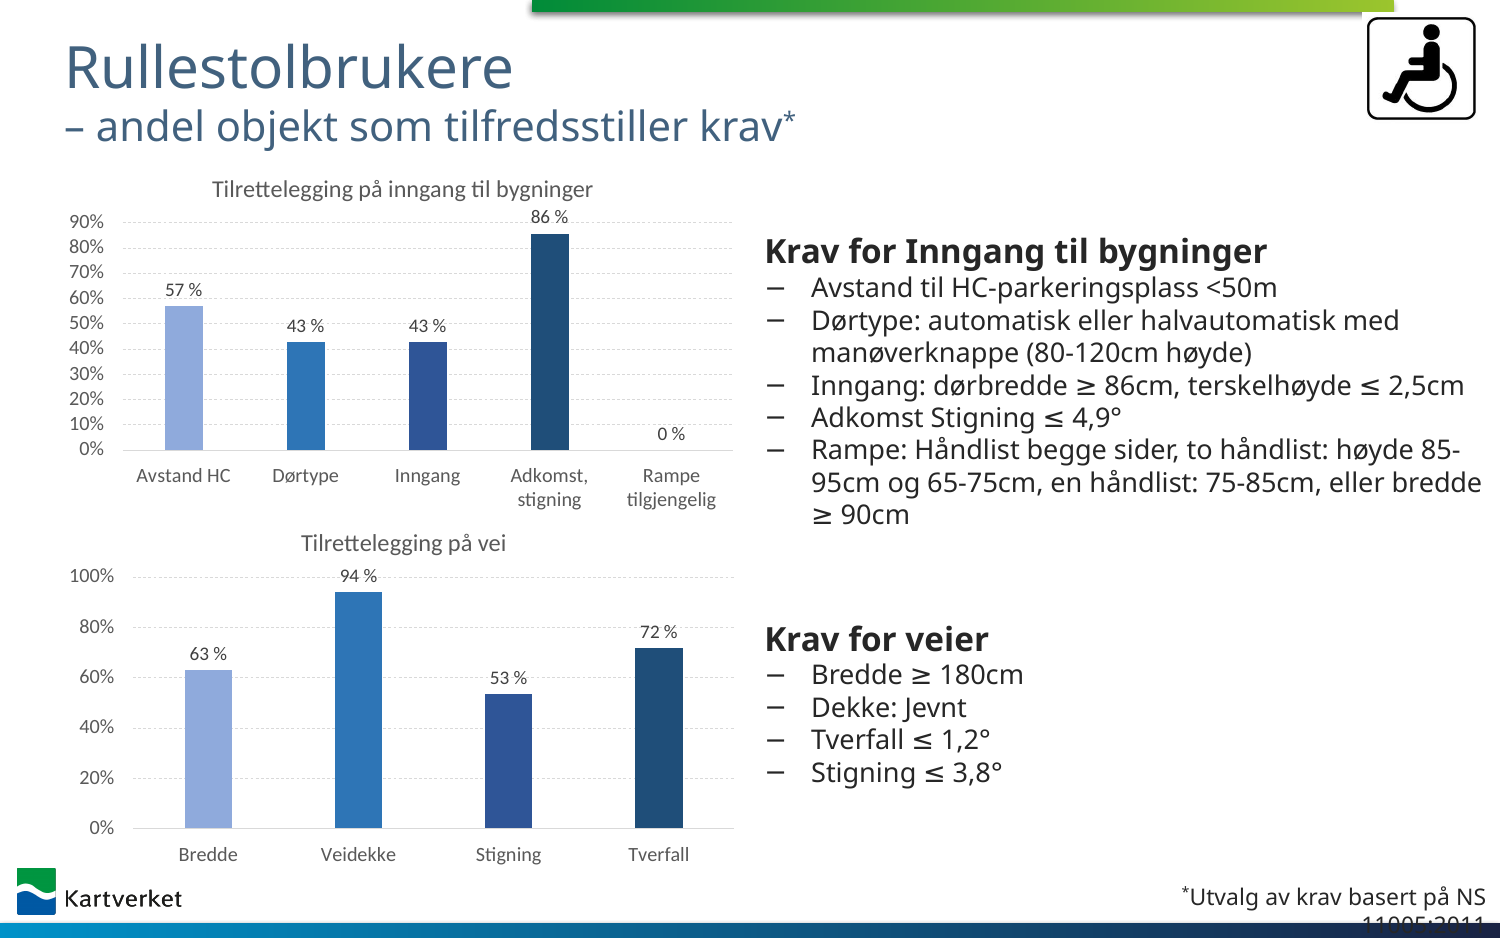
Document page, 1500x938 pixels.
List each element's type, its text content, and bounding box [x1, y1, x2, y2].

picture [62, 166, 744, 519]
text_box Krav for veier Bredde ≥ 180cm Dekke: Jevnt Tverfall ≤ 1,2° Stigning ≤ 3,8° [749, 610, 1500, 795]
picture [1362, 12, 1481, 126]
text_box Rullestolbrukere – andel objekt som tilfredsstiller krav* [49, 25, 1431, 158]
text_box *Utvalg av krav basert på NS 11005:2011 [1068, 873, 1500, 938]
text_box Krav for Inngang til bygninger Avstand til HC-parkeringsplass <50m Dørtype: automatisk eller halvautomatisk med manøverknappe (80-120cm høyde) Inngang: dørbredde ≥ 86cm, terskelhøyde ≤ 2,5cm Adkomst Stigning ≤ 4,9° Rampe: Håndlist begge sider, to håndlist: høyde 85-95cm og 65-75cm, en håndlist: 75-85cm, eller bredde ≥ 90cm [749, 223, 1500, 538]
picture [62, 520, 746, 874]
